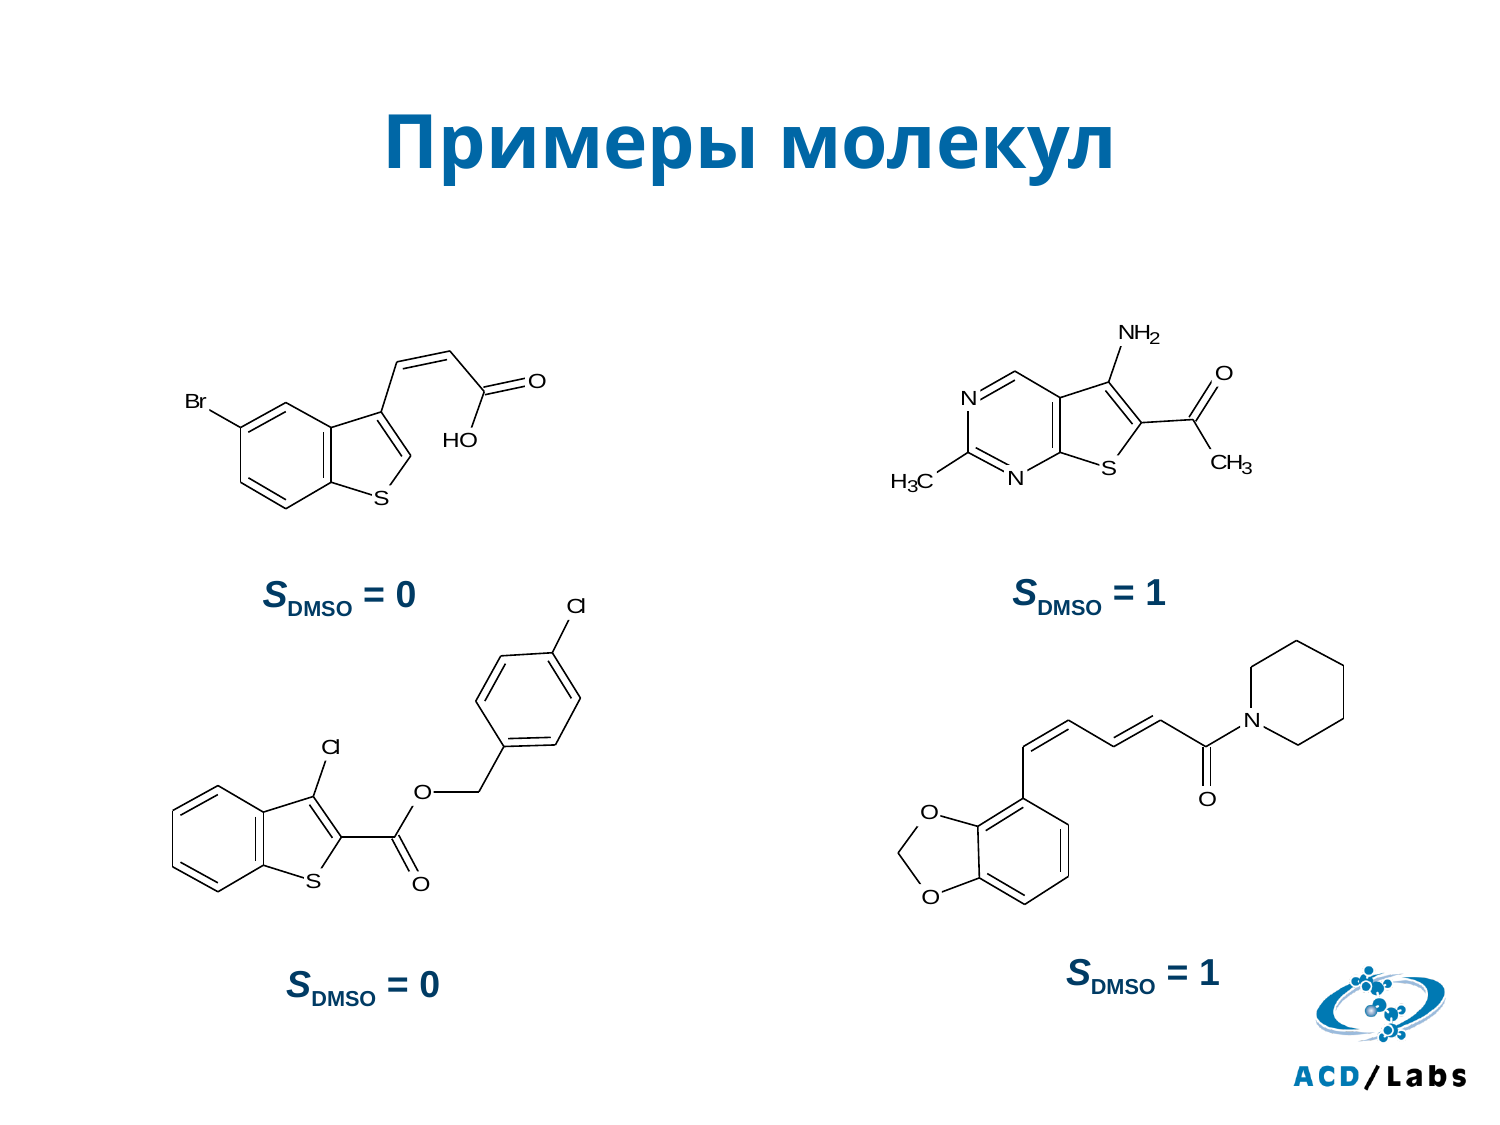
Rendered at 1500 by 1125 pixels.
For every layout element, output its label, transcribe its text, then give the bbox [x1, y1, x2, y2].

title Примеры молекул [74, 44, 1426, 233]
text_box SDMSO = 0 [271, 992, 456, 1019]
picture [761, 172, 1471, 1101]
picture [52, 195, 691, 985]
